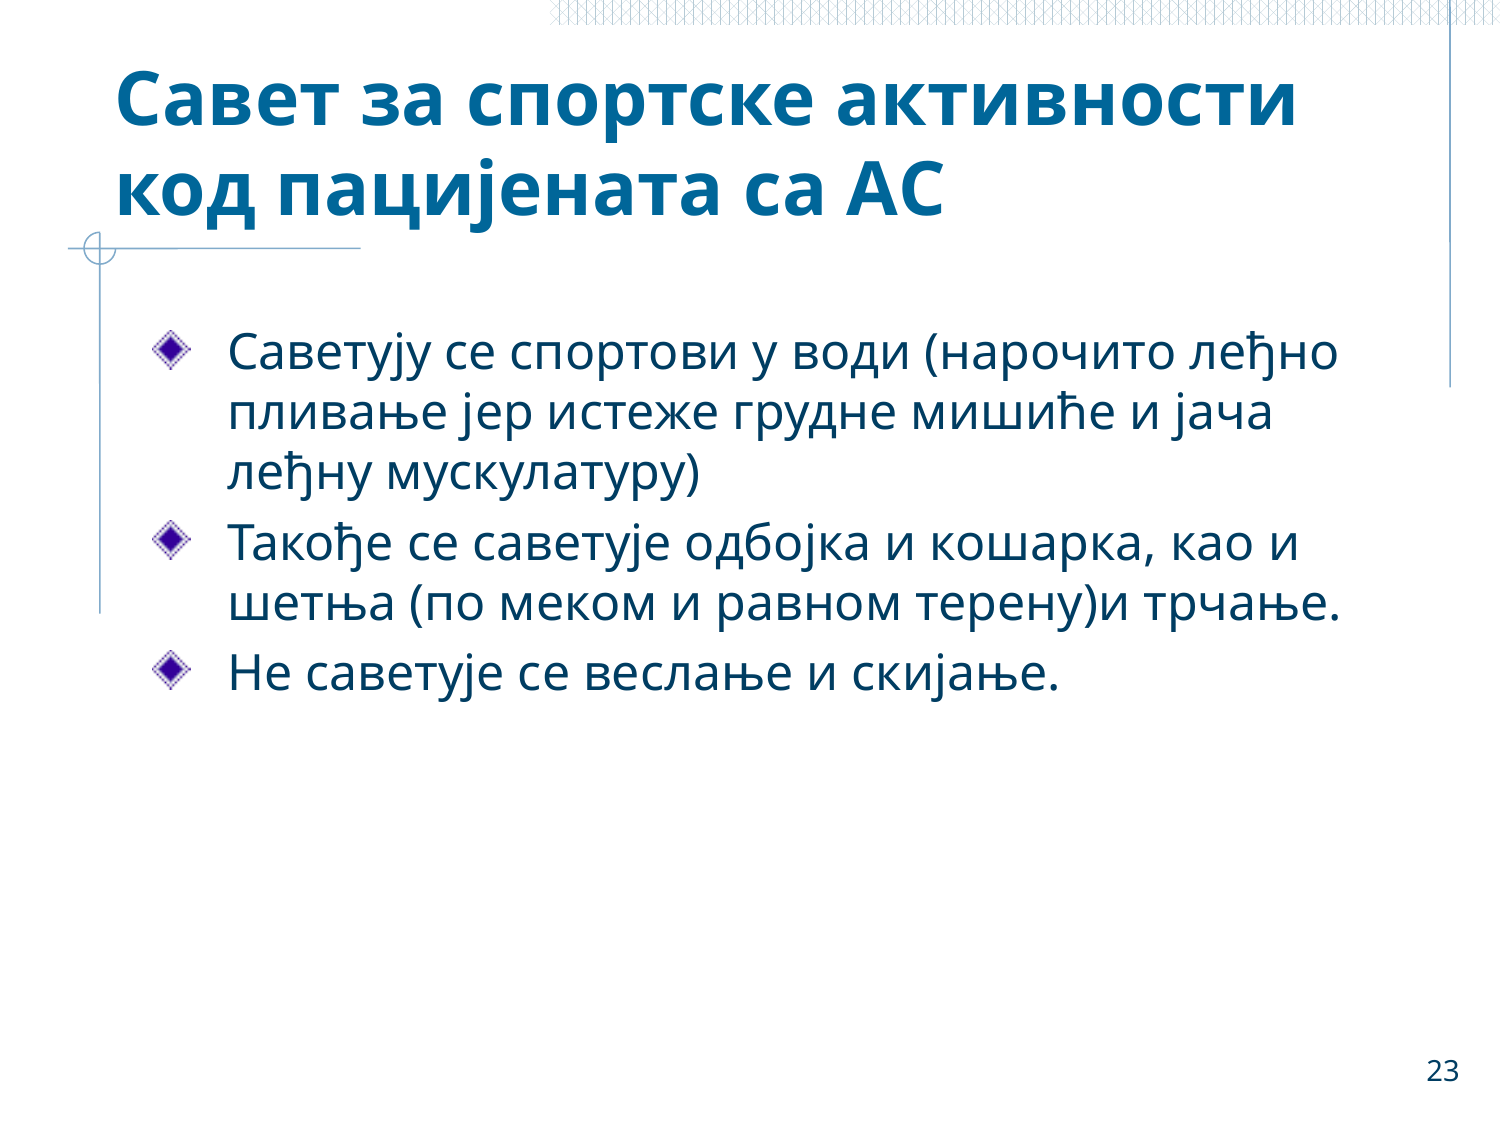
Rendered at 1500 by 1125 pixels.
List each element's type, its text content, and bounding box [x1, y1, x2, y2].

title Савет за спортске активности код пацијената са АС [99, 49, 1376, 238]
picture [152, 330, 191, 370]
slide_number 23 [1162, 1025, 1475, 1100]
picture [152, 520, 191, 560]
list Саветују се спортови у води (нарочито леђно пливање јер истеже грудне мишиће и јача леђну мускулатуру) Такође се саветује одбојка и кошарка, као и шетња (по меком и равном терену)и трчање. Не саветује се веслање и скијање. [137, 312, 1413, 988]
picture [152, 650, 191, 690]
